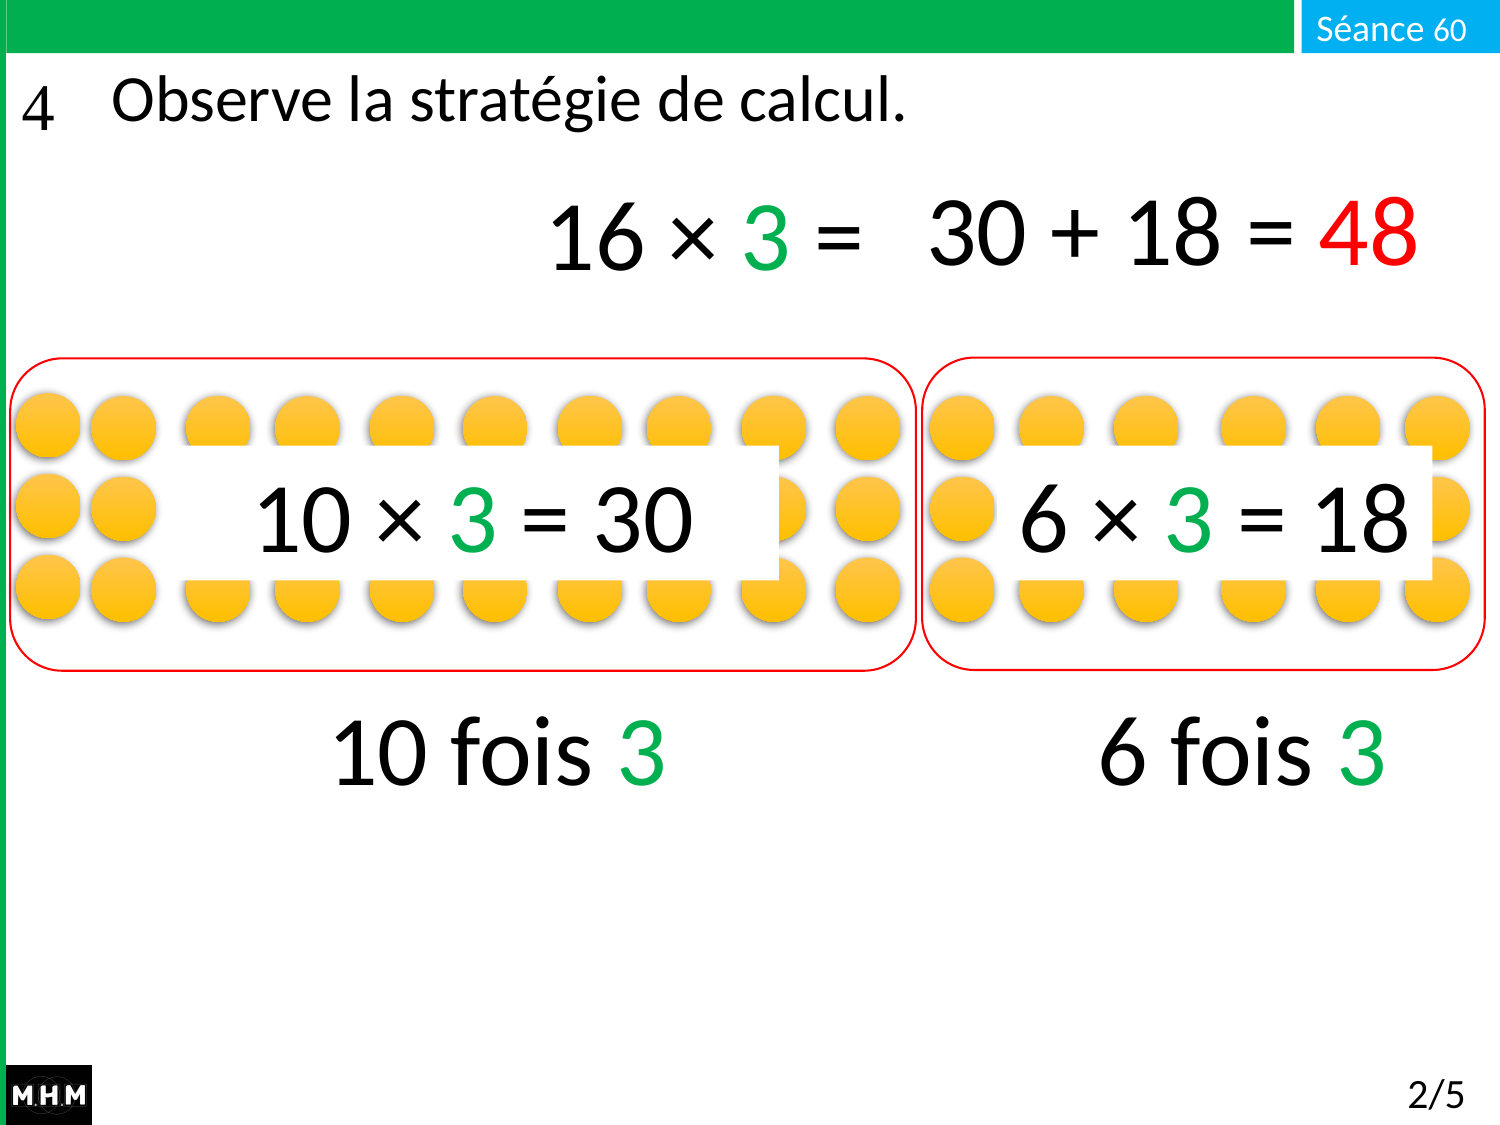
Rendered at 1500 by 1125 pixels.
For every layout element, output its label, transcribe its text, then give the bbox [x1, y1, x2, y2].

text_box 6 fois 3 [1025, 677, 1482, 813]
text_box 6 × 3 = 18 [997, 445, 1433, 581]
text_box 10 fois 3 [280, 677, 737, 813]
title Observe la stratégie de calcul. [96, 57, 1391, 144]
list 2/5 [1373, 1064, 1500, 1125]
text_box [16, 554, 81, 619]
picture [6, 1065, 92, 1125]
text_box [9, 357, 917, 672]
text_box [921, 356, 1486, 672]
text_box 16 × 3 = … [15, 163, 1485, 298]
text_box 30 + 18 = 48 [867, 158, 1480, 293]
text_box [16, 393, 81, 458]
text_box [16, 473, 81, 538]
text_box 10 × 3 = 30 [166, 445, 779, 581]
